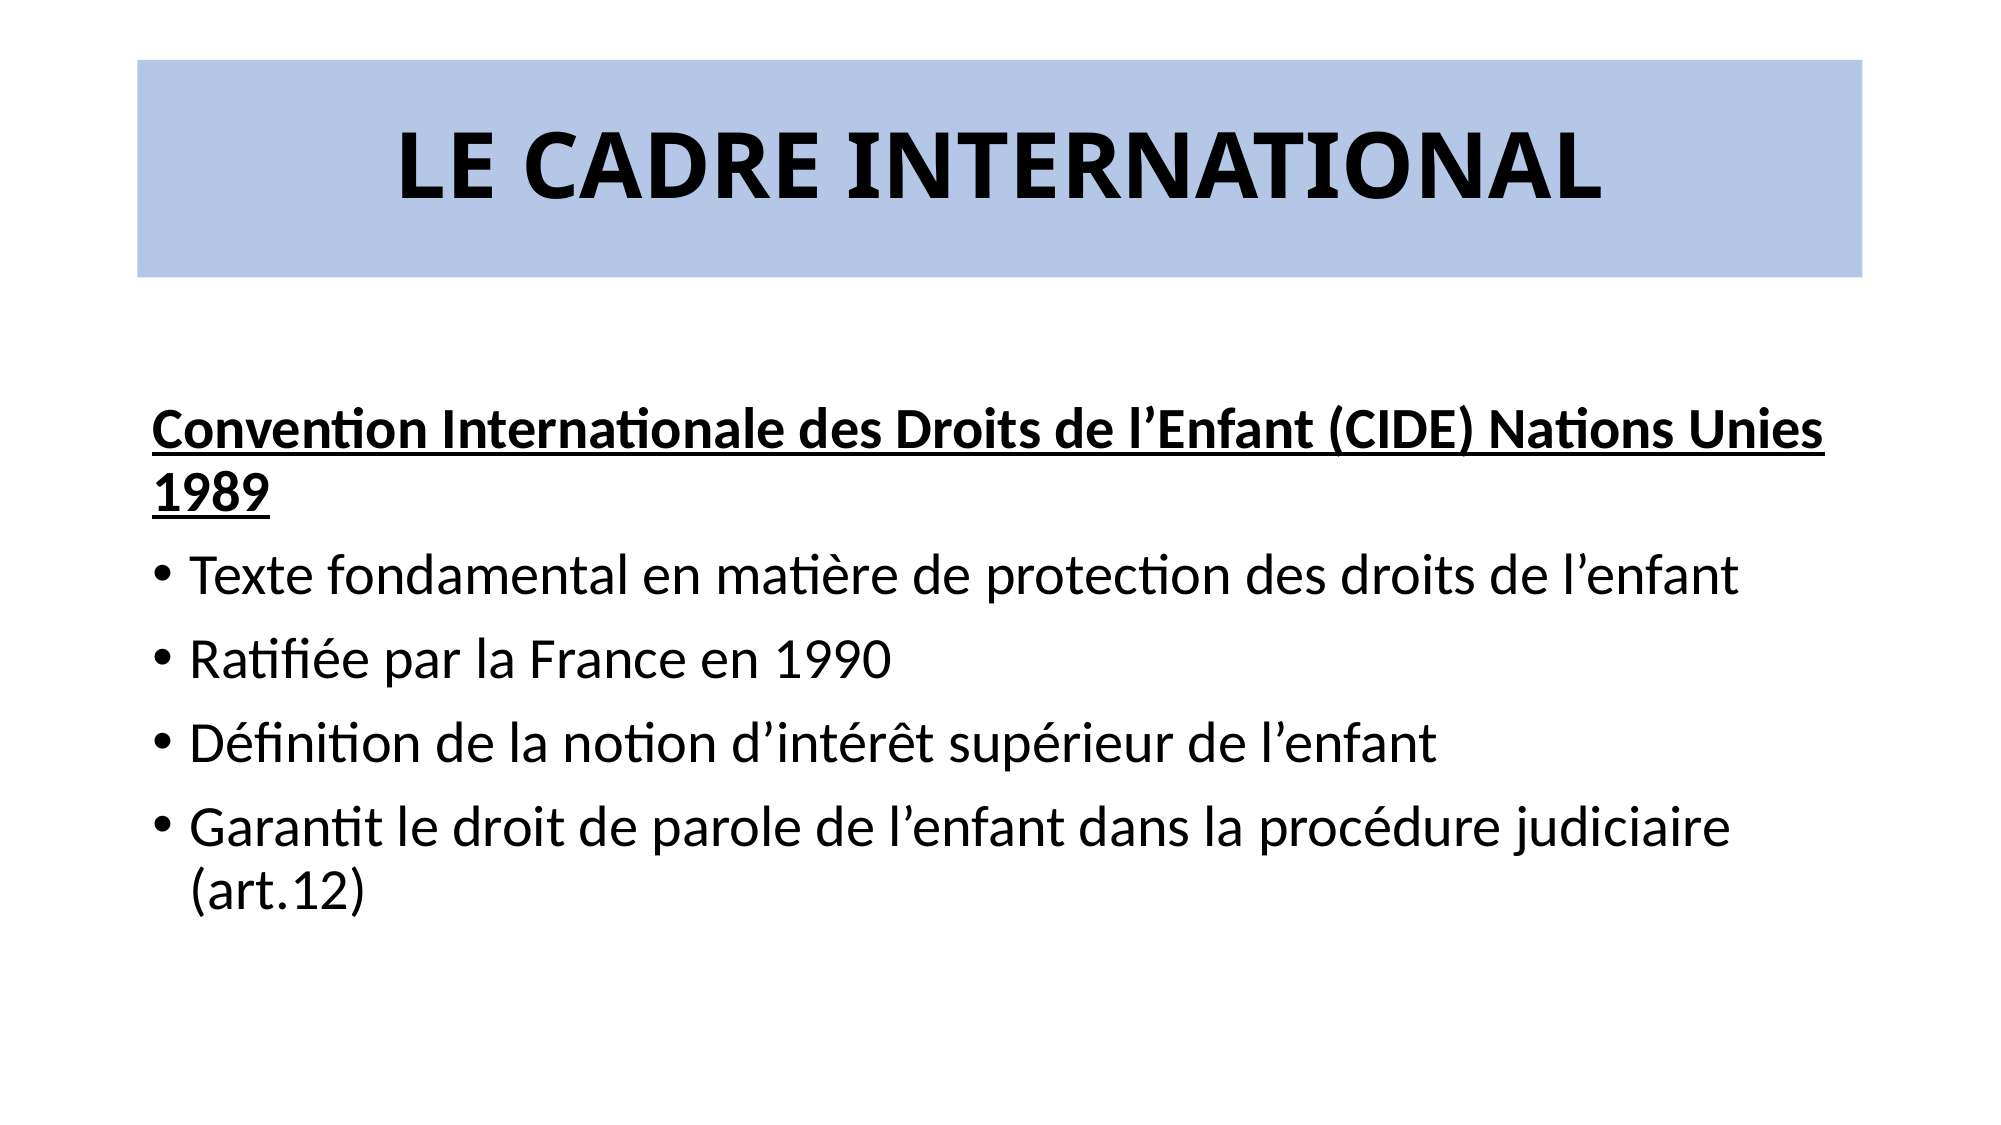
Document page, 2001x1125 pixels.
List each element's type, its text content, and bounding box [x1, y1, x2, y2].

list Convention Internationale des Droits de l’Enfant (CIDE) Nations Unies 1989 Texte fondamental en matière de protection des droits de l’enfant Ratifiée par la France en 1990 Définition de la notion d’intérêt supérieur de l’enfant Garantit le droit de parole de l’enfant dans la procédure judiciaire (art.12) [137, 299, 1863, 1014]
title LE CADRE INTERNATIONAL [137, 59, 1863, 278]
